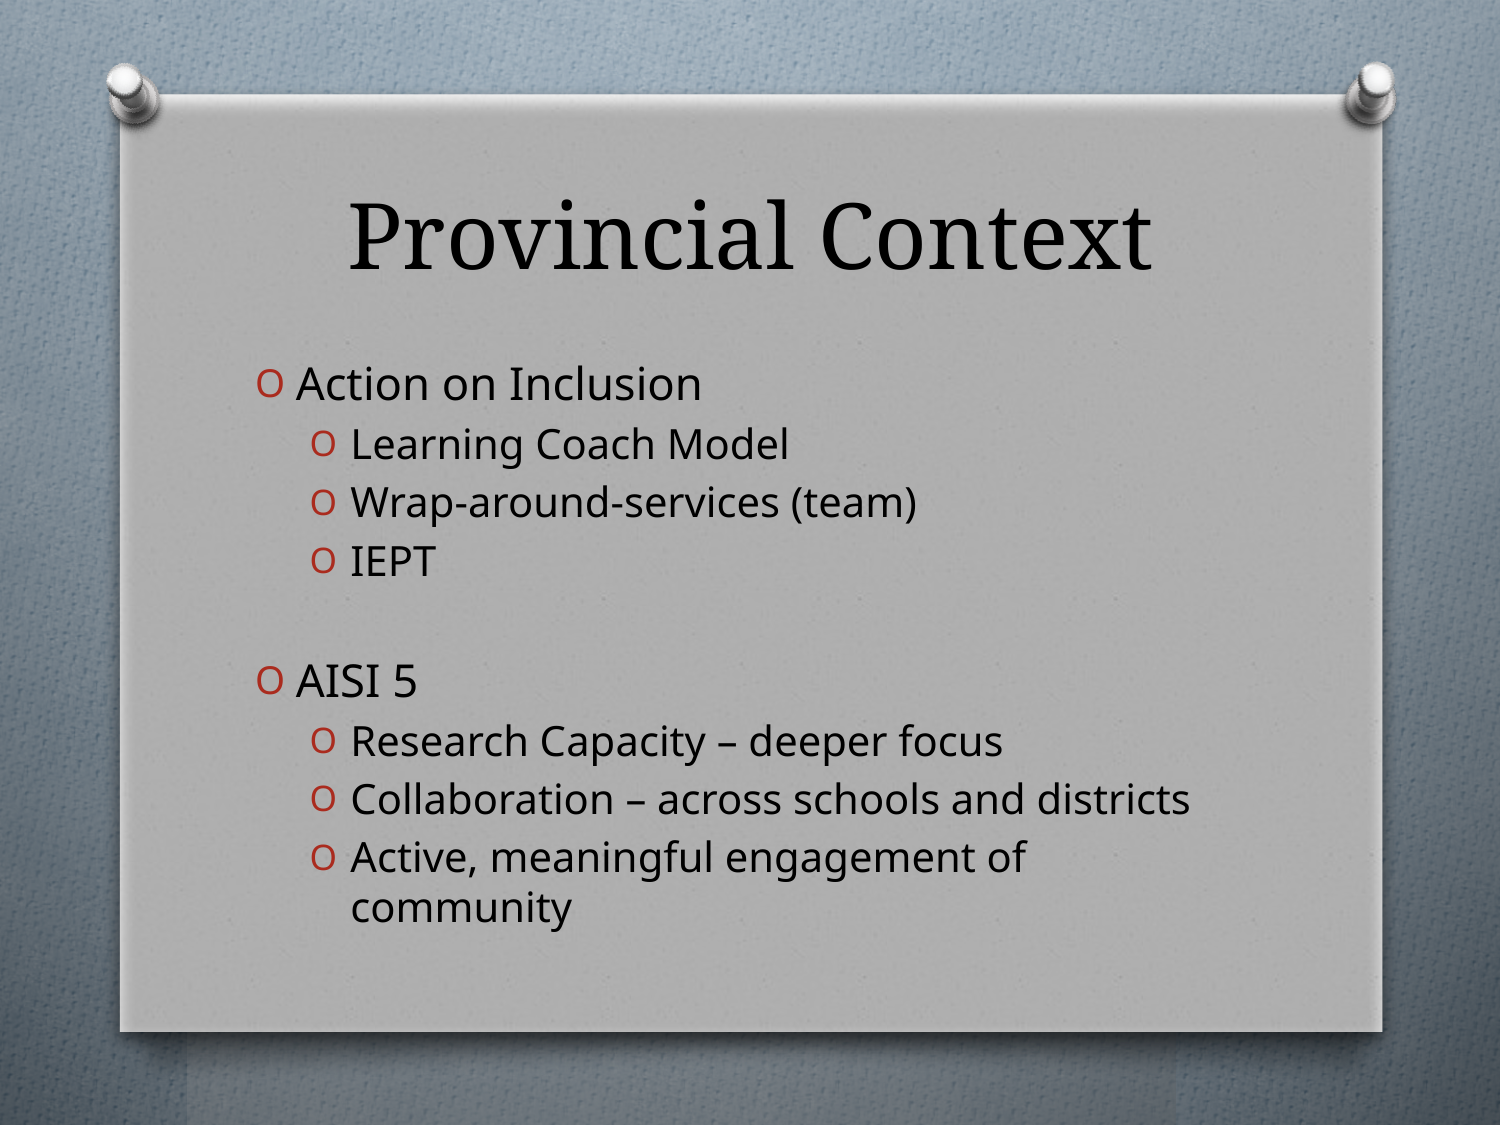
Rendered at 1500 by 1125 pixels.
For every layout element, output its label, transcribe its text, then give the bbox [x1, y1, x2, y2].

title Provincial Context [179, 134, 1323, 332]
list Action on Inclusion Learning Coach Model Wrap-around-services (team) IEPT AISI 5 Research Capacity – deeper focus Collaboration – across schools and districts Active, meaningful engagement of community [240, 347, 1257, 939]
picture [1317, 35, 1439, 156]
picture [75, 29, 198, 153]
